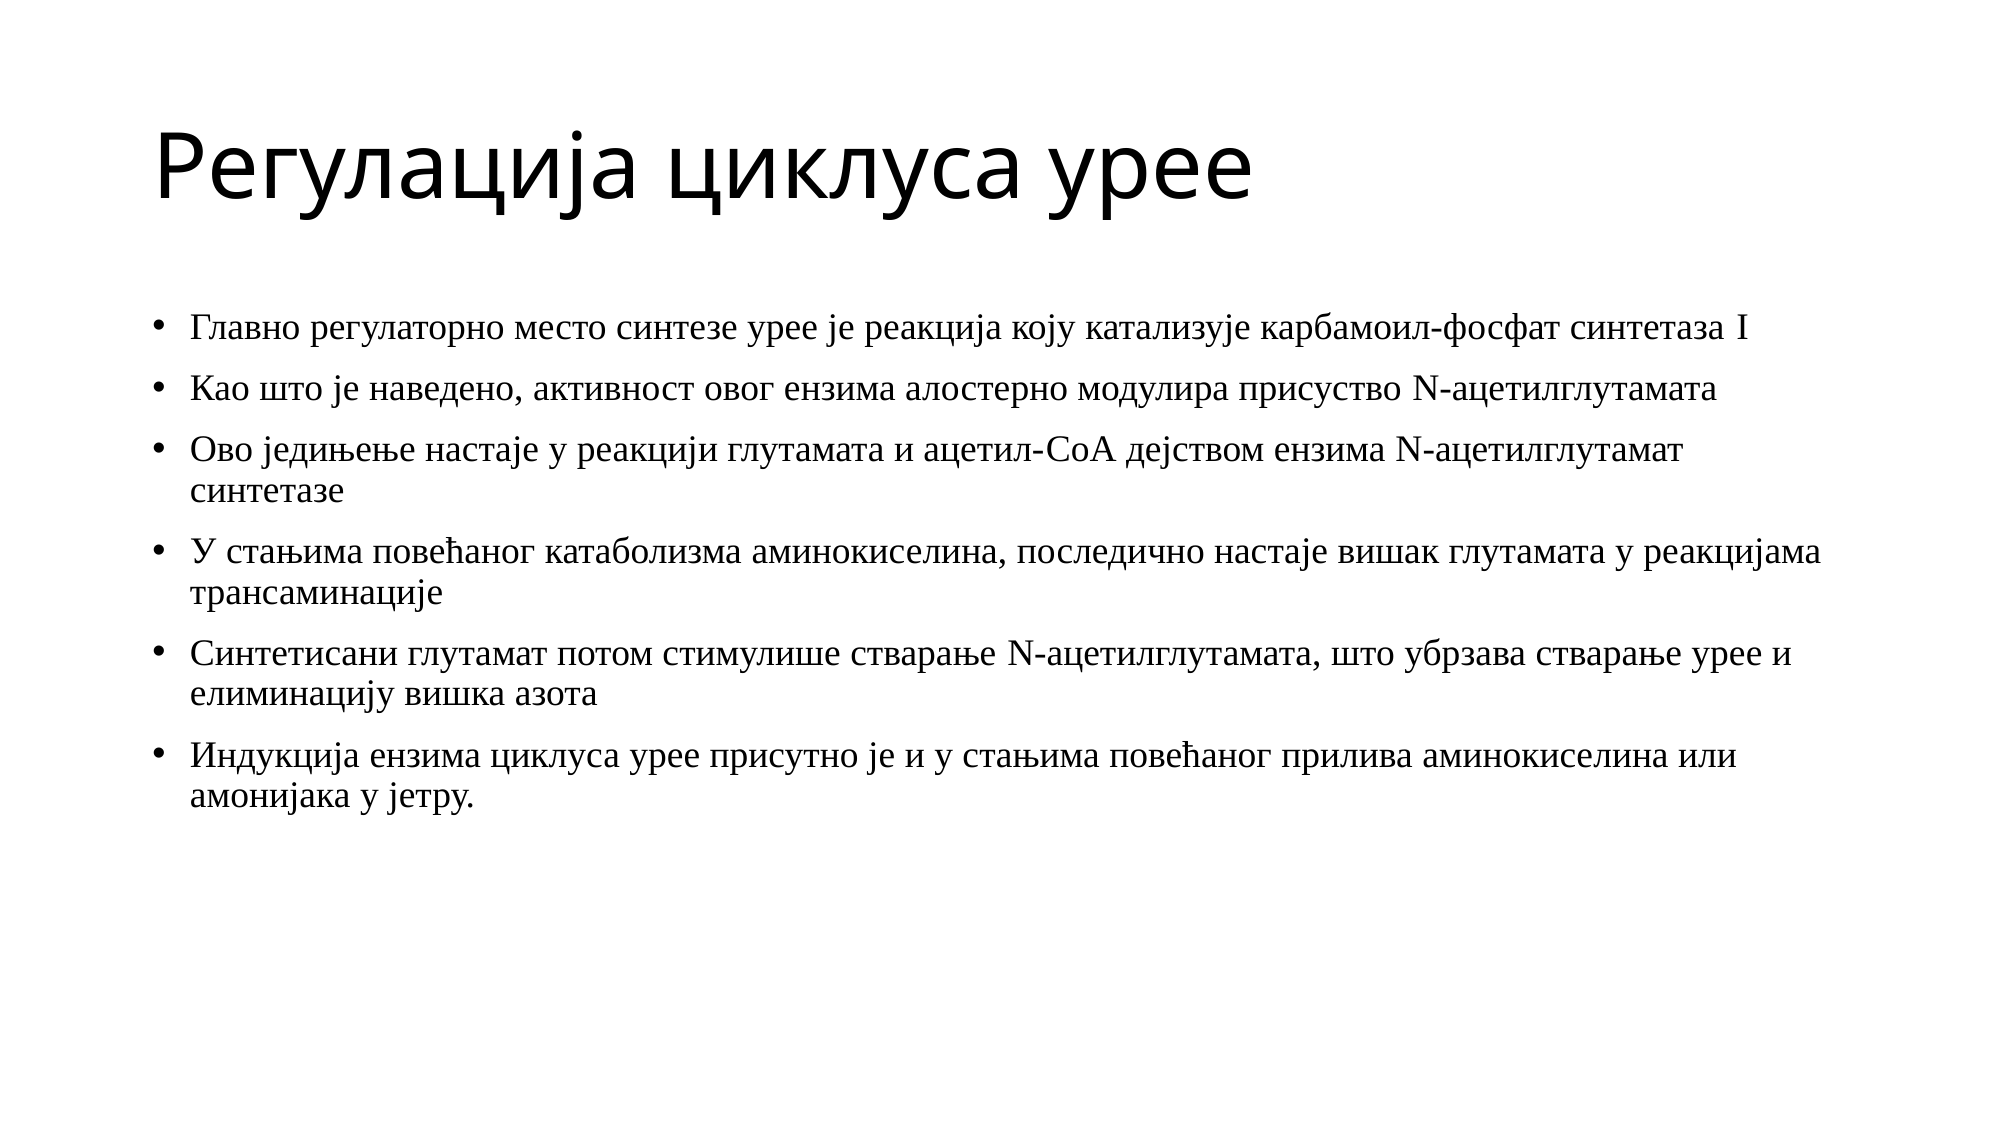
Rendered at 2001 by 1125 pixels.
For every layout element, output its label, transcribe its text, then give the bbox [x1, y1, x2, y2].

list Главно регулаторно место синтезе урее је реакција коју катализује карбамоил-фосфат синтетаза I Као што је наведено, активност овог ензима алостерно модулира присуство N-ацетилглутамата Ово једињење настаје у реакцији глутамата и ацетил-CoA дејством ензима N-ацетилглутамат синтетазе У стањима повећаног катаболизма аминокиселина, последично настаје вишак глутамата у реакцијама трансаминације Синтетисани глутамат потом стимулише стварање N-ацетилглутамата, што убрзава стварање урее и елиминацију вишка азота Индукција ензима циклуса урее присутно је и у стањима повећаног прилива аминокиселина или амонијака у јетру. [137, 299, 1863, 1014]
title Регулација циклуса урее [137, 59, 1863, 278]
